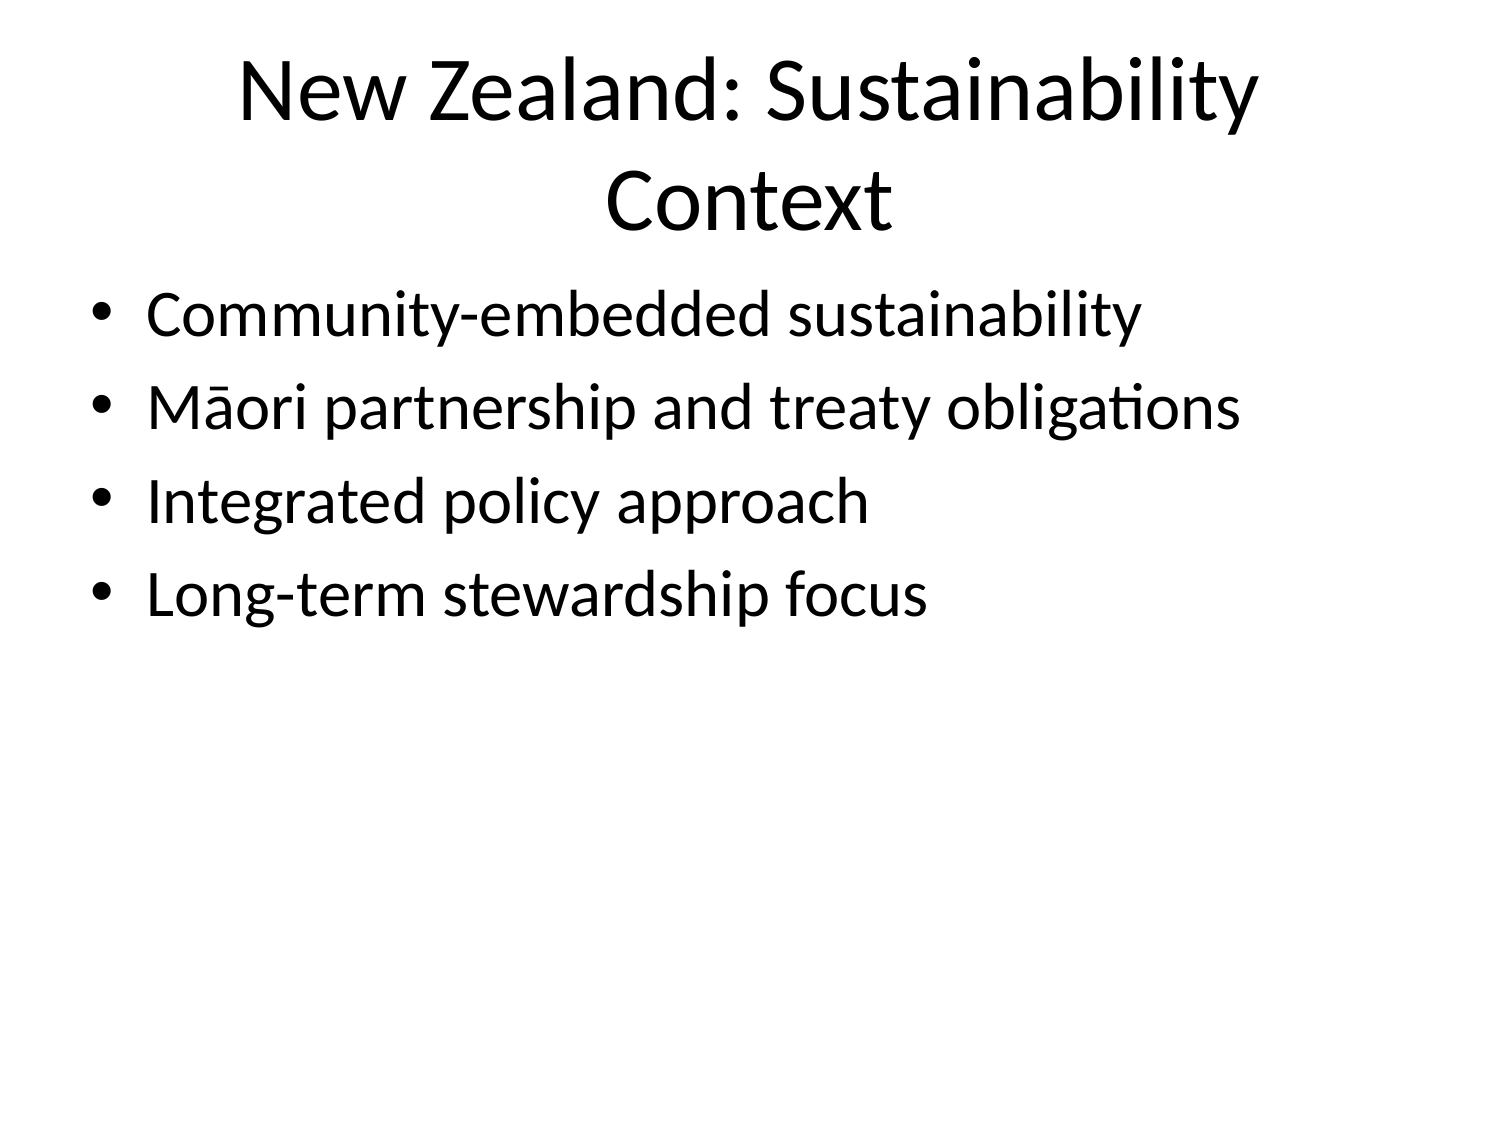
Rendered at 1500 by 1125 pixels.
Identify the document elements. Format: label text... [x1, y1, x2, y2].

title New Zealand: Sustainability Context [75, 45, 1425, 233]
list Community-embedded sustainability Māori partnership and treaty obligations Integrated policy approach Long-term stewardship focus [75, 262, 1425, 1005]
